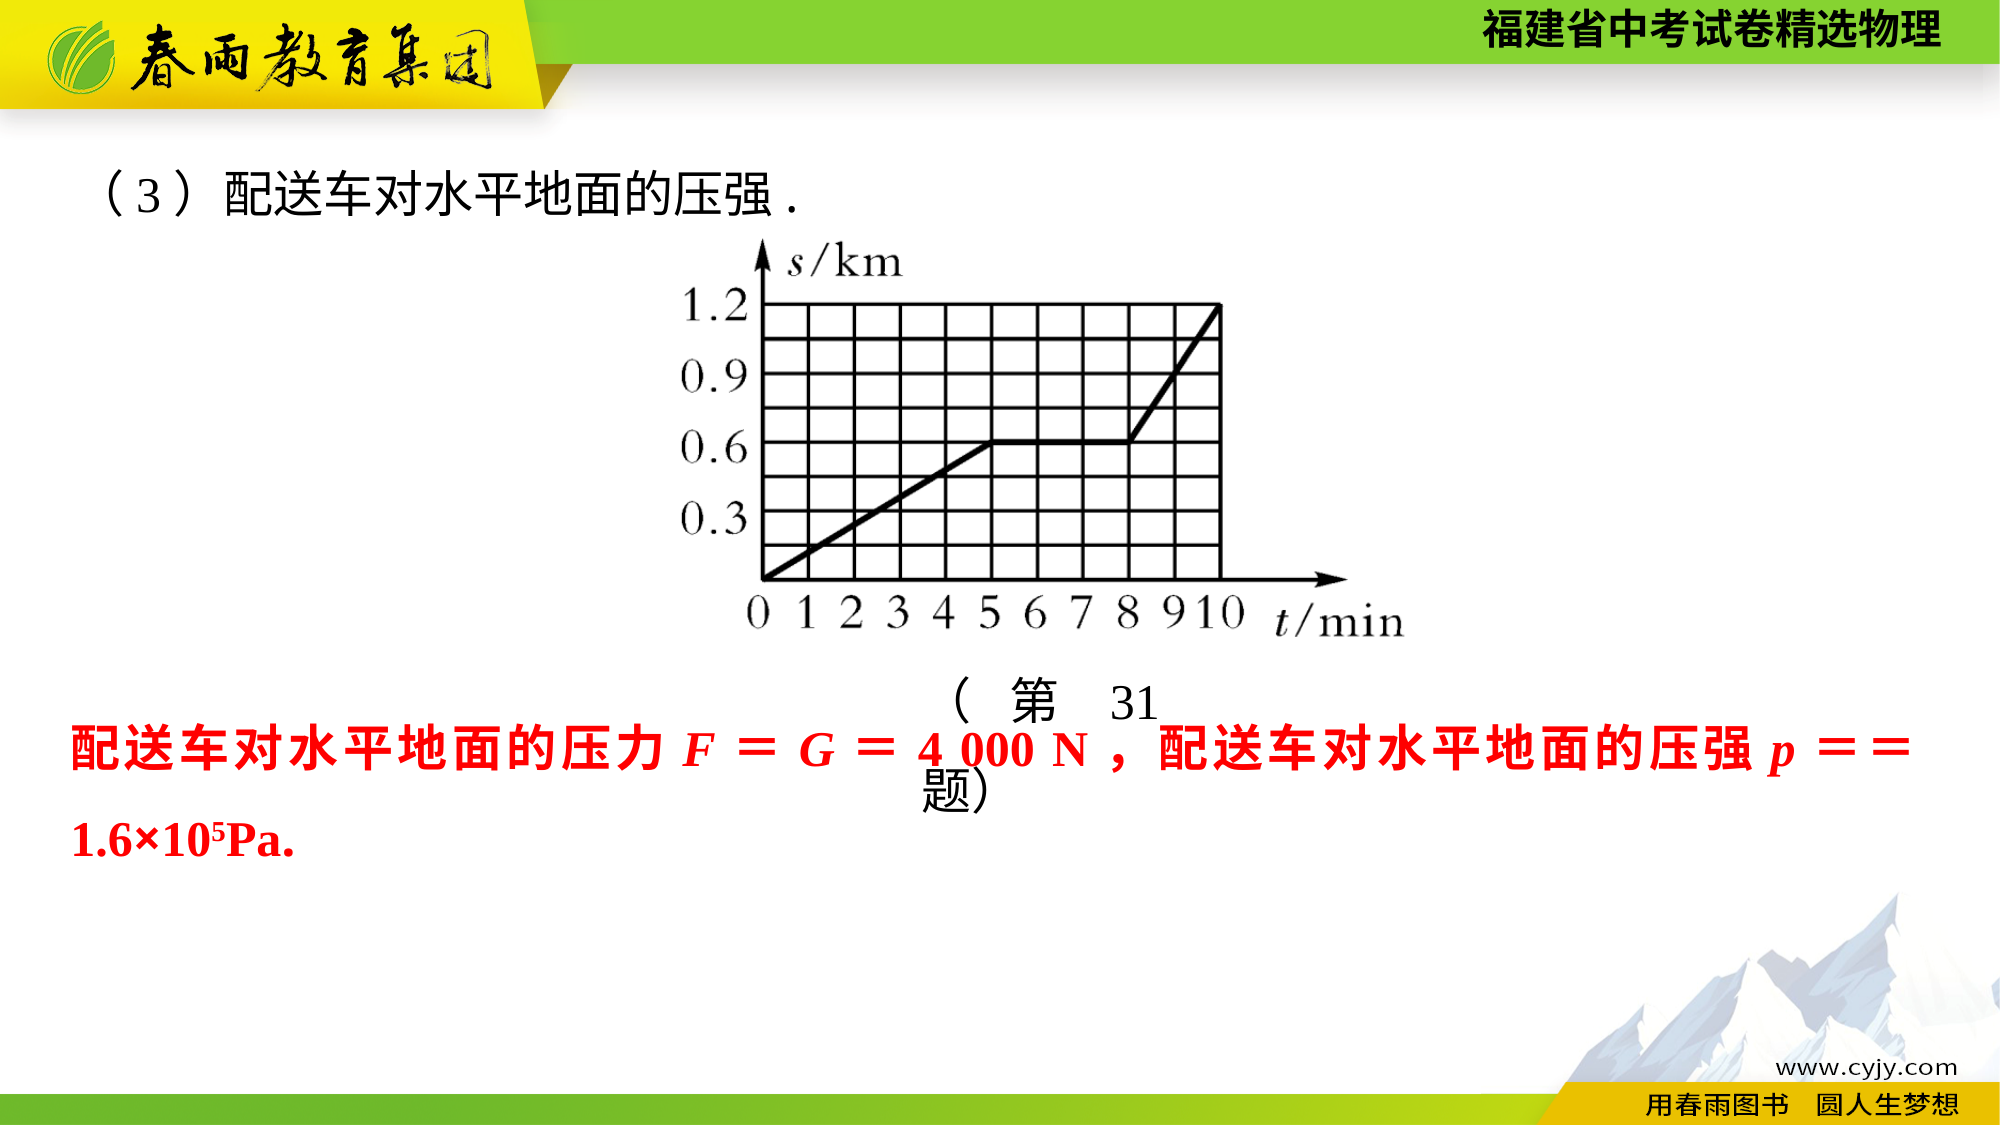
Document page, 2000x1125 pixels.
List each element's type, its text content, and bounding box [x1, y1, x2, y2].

list （3）配送车对水平地面的压强. [59, 125, 1944, 220]
picture [0, 0, 2000, 1125]
text_box （第31题） [906, 648, 1187, 737]
